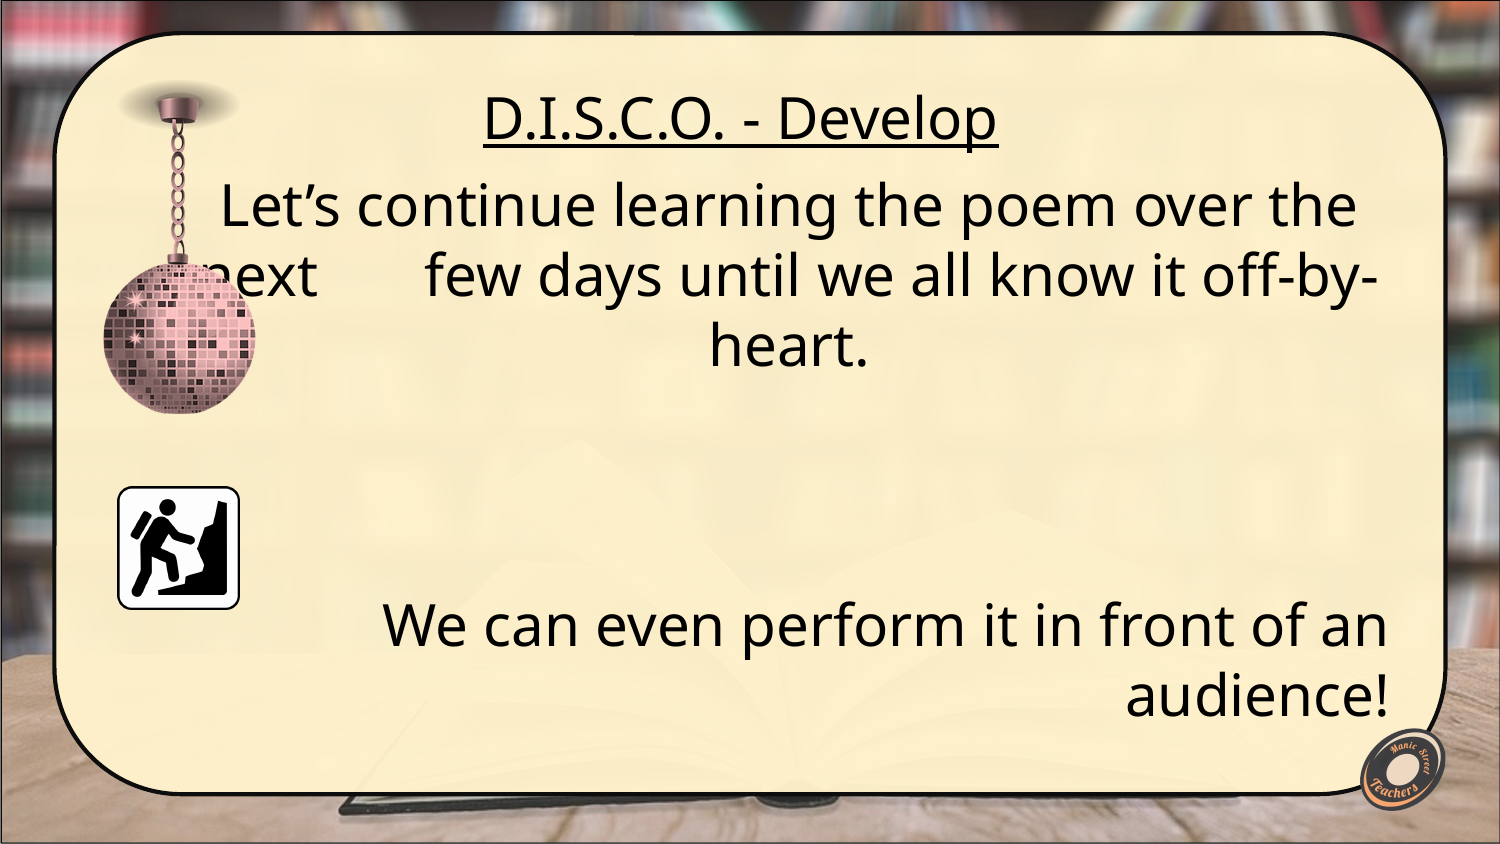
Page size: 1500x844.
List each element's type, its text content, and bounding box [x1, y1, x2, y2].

list Let’s continue learning the poem over the next few days until we all know it off-by-heart. We can even perform it in front of an audience! [173, 153, 1405, 615]
picture [0, 0, 1500, 844]
text_box [52, 31, 1448, 797]
title D.I.S.C.O. - Develop [309, 65, 1173, 153]
